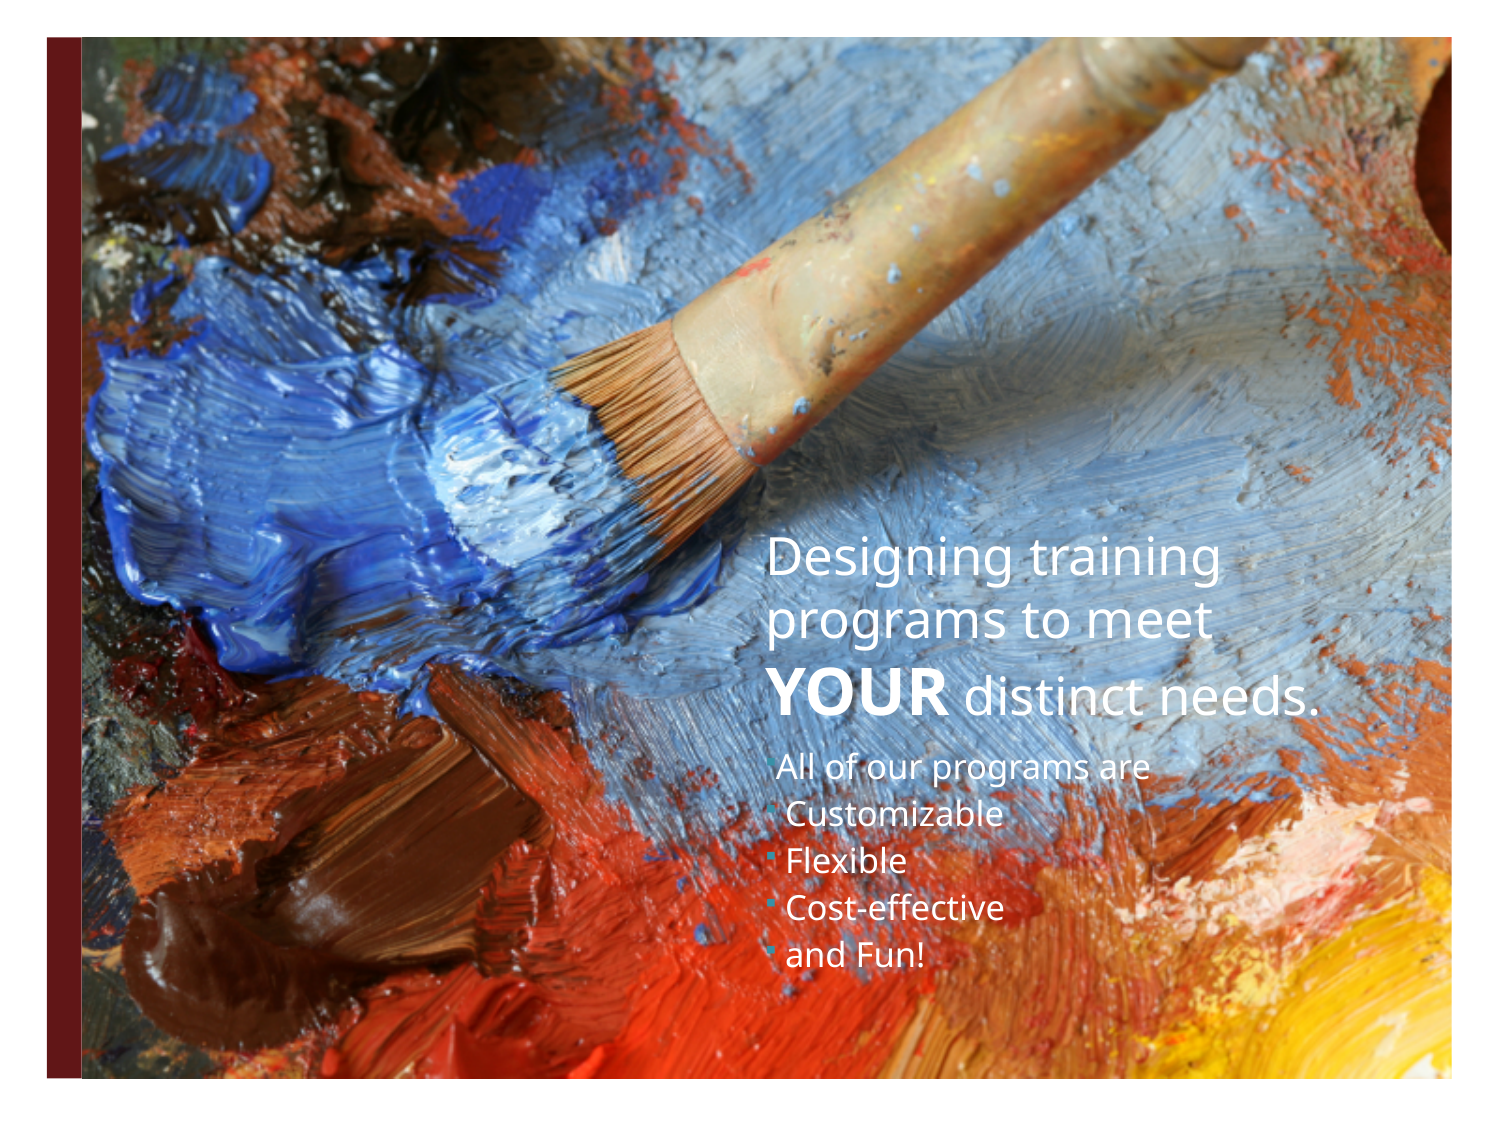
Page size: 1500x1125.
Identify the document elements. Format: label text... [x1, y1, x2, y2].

title Designing training programs to meet YOUR distinct needs. [749, 512, 1424, 737]
picture [82, 37, 1452, 1079]
list All of our programs are Customizable Flexible Cost-effective and Fun! [749, 737, 1424, 984]
